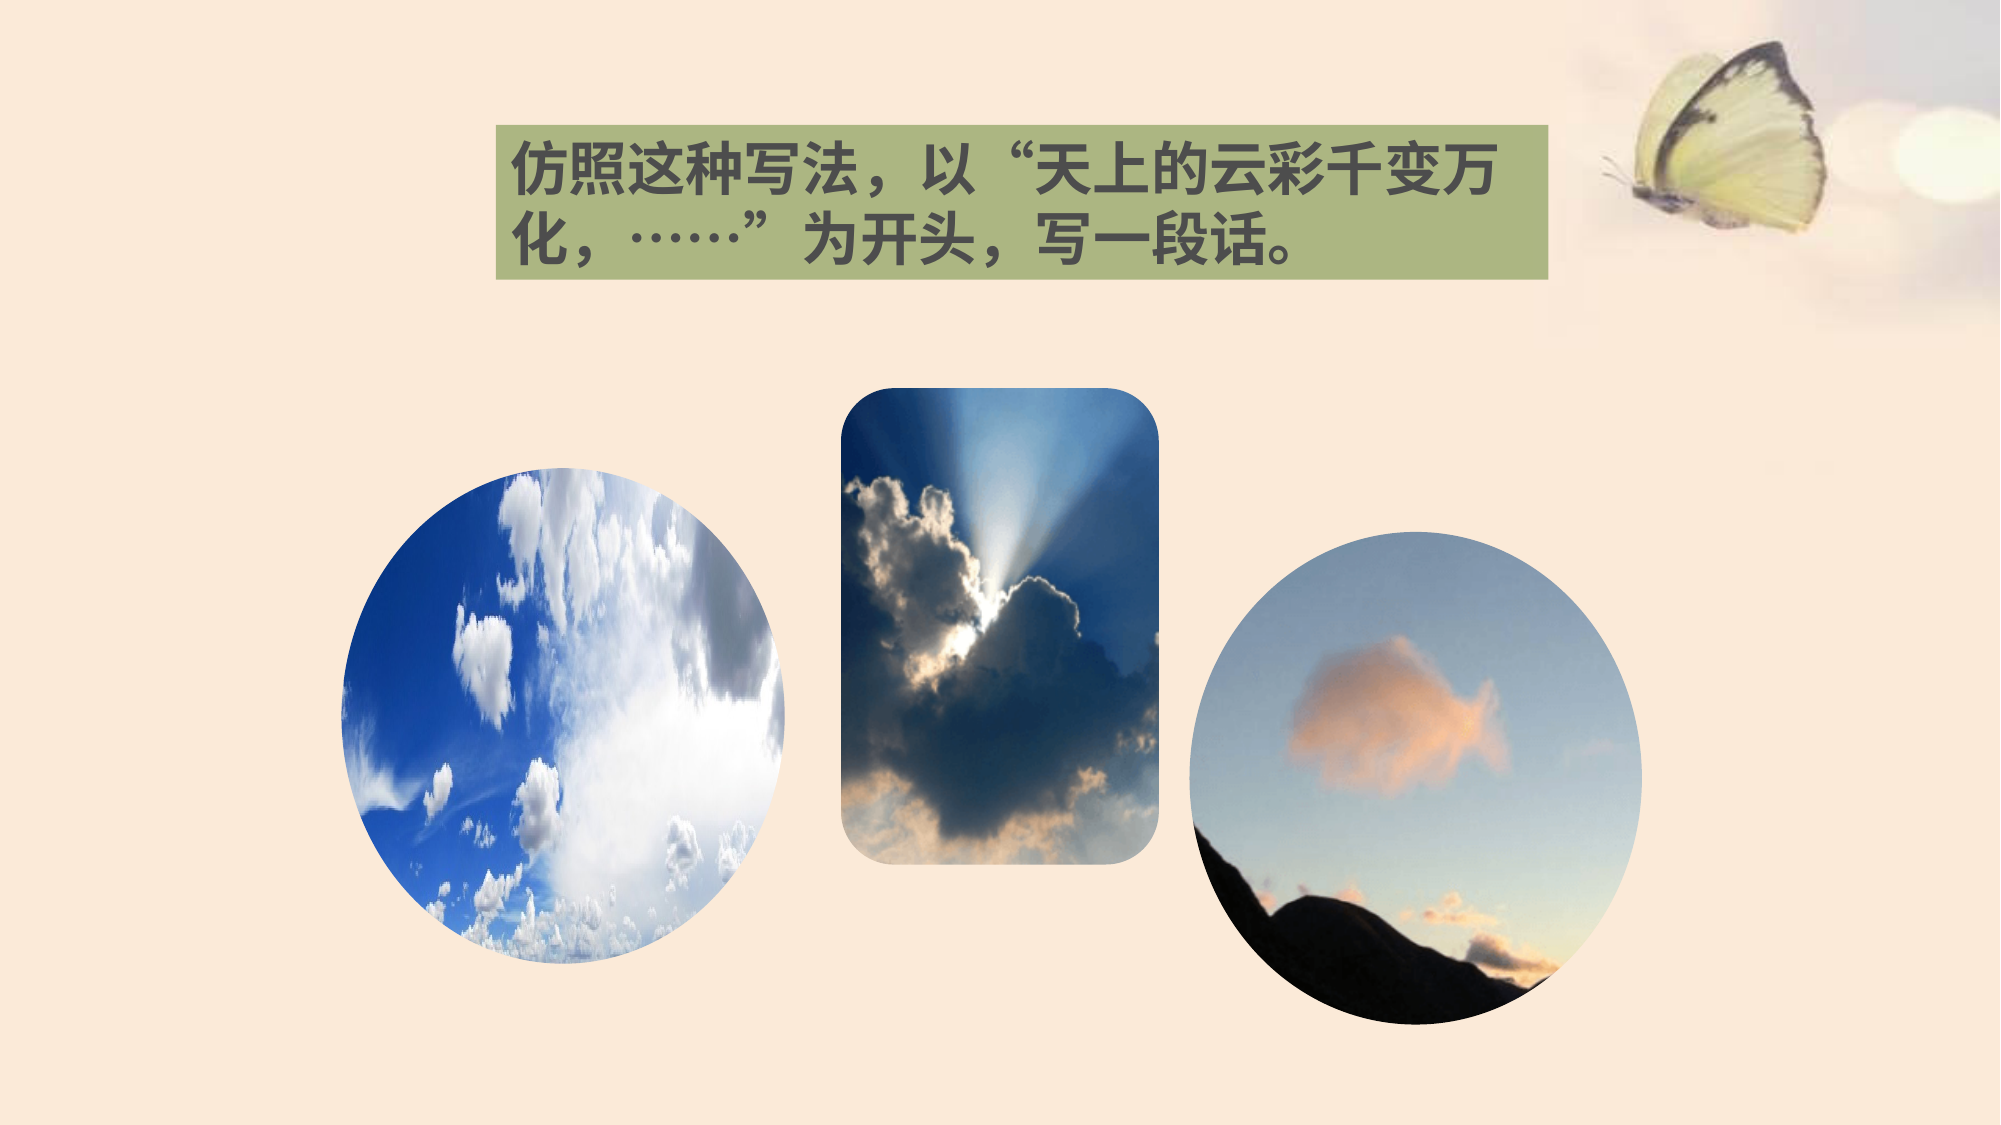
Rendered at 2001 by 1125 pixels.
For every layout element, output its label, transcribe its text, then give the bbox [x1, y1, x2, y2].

picture [0, 0, 2000, 1125]
text_box 仿照这种写法，以“天上的云彩千变万化，……”为开头，写一段话。 [495, 124, 1549, 280]
